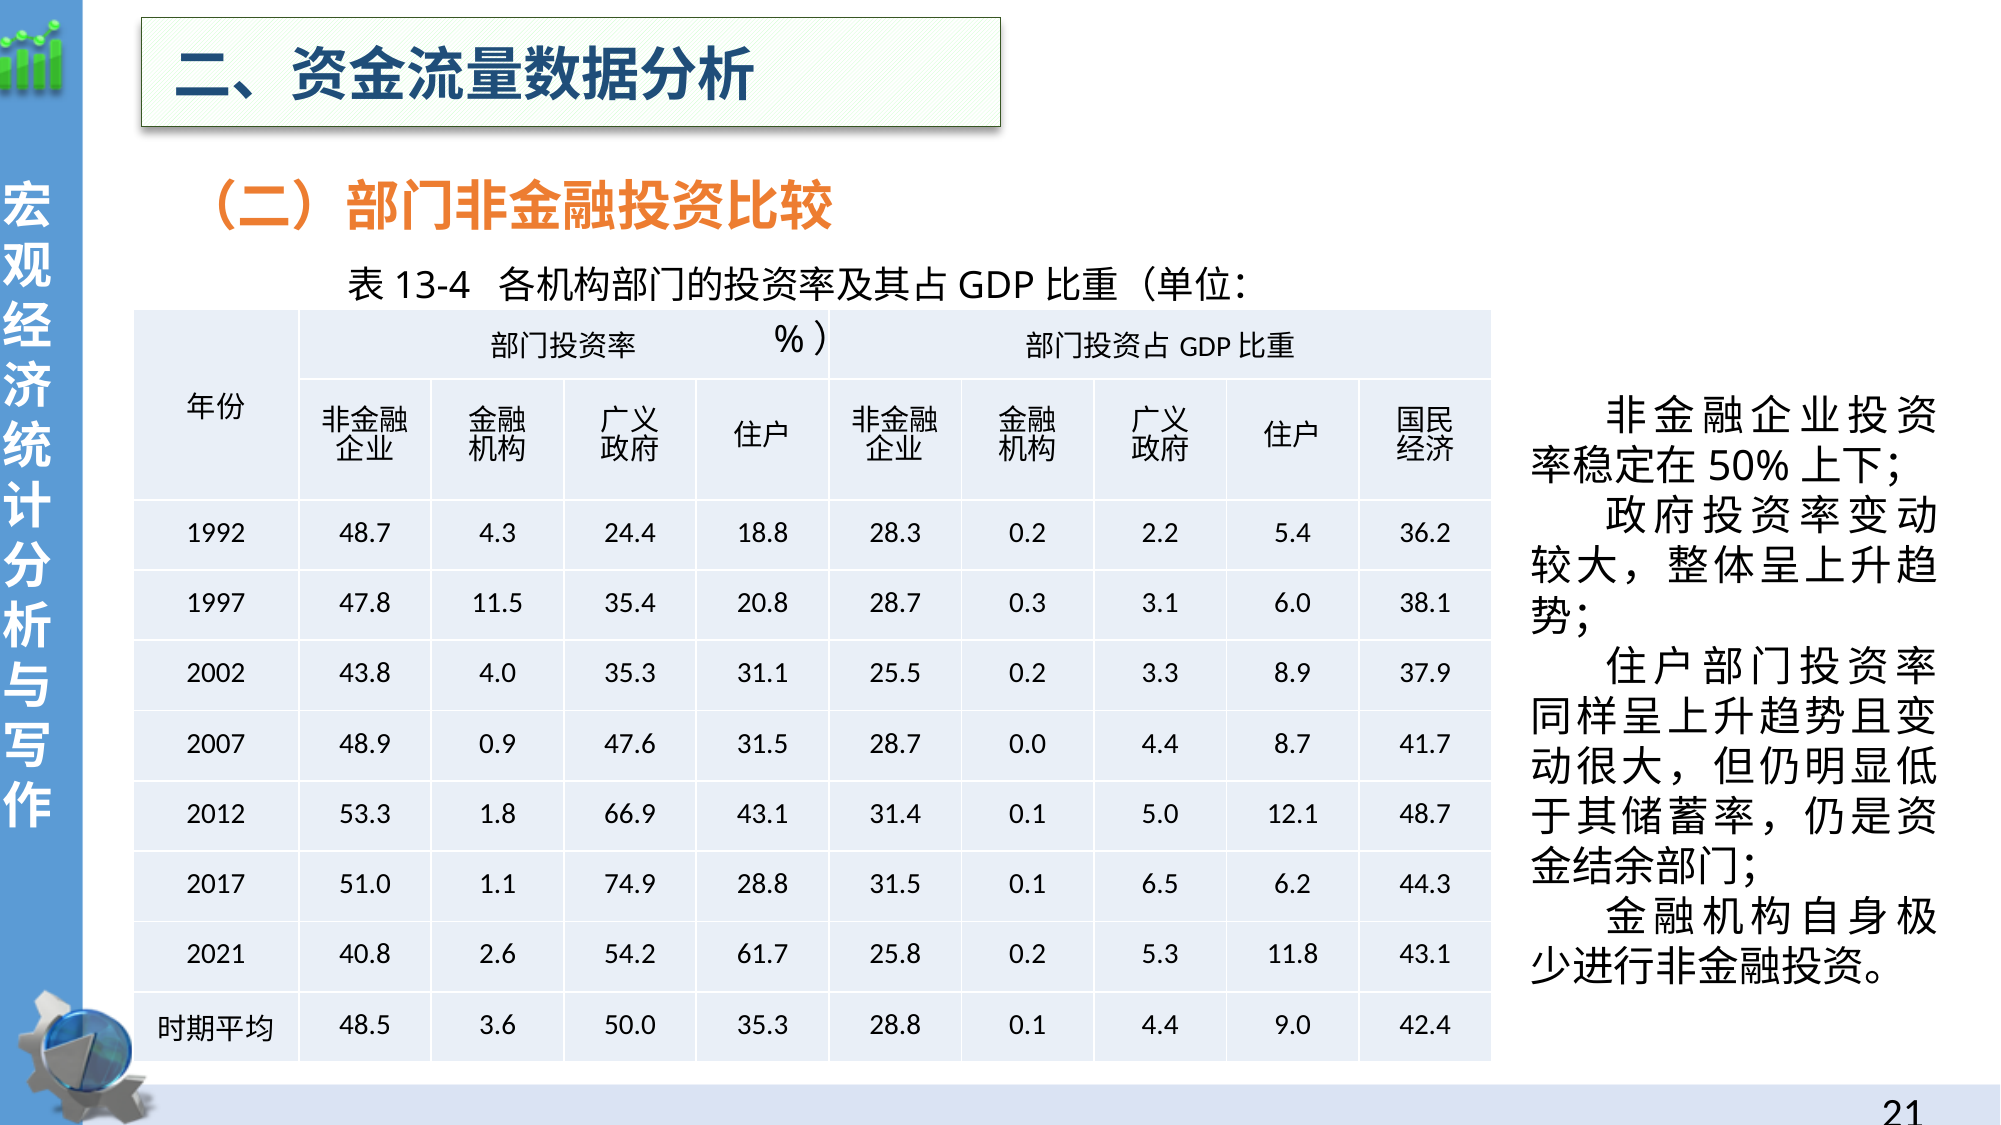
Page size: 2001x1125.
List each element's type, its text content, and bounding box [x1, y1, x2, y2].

table_cell 广义 政府 [1095, 380, 1226, 499]
table_cell 74.9 [565, 852, 695, 921]
table_cell 50.0 [565, 993, 695, 1061]
table_cell 非金融企业 [300, 380, 430, 499]
table_cell 住户 [1227, 380, 1358, 499]
table_cell 11.8 [1227, 922, 1358, 991]
table_cell 时期平均 [134, 993, 298, 1061]
table_cell 2.2 [1095, 501, 1226, 569]
table_cell 51.0 [300, 852, 430, 921]
text_box 宏观经济统计分析与写作 [0, 116, 70, 891]
table_cell 54.2 [565, 922, 695, 991]
table_cell 43.8 [300, 641, 430, 710]
table_cell 4.4 [1095, 711, 1226, 780]
text_box 非金融企业投资率稳定在50%上下； 政府投资率变动较大，整体呈上升趋势； 住户部门投资率同样呈上升趋势且变动很大，但仍明显低于其储蓄率，仍是资金结余部门； 金融机构自身极少进行非金融投资。 [1515, 381, 1953, 997]
table_cell 43.1 [697, 782, 828, 850]
table_cell 61.7 [697, 922, 828, 991]
table_cell 42.4 [1360, 993, 1491, 1061]
table_cell 28.7 [830, 711, 961, 780]
table_cell 28.8 [697, 852, 828, 921]
table_cell 1.1 [432, 852, 563, 921]
table_cell 广义 政府 [565, 380, 695, 499]
table_cell 0.2 [962, 641, 1093, 710]
table_cell 0.3 [962, 571, 1093, 639]
text_box [1492, 730, 1867, 1025]
table_cell 31.5 [697, 711, 828, 780]
table_cell 28.7 [830, 571, 961, 639]
table_cell 24.4 [565, 501, 695, 569]
table_cell 1992 [134, 501, 298, 569]
table_cell 3.6 [432, 993, 563, 1061]
table_cell 31.4 [830, 782, 961, 850]
table_cell 47.8 [300, 571, 430, 639]
table_cell 6.0 [1227, 571, 1358, 639]
table_cell 18.8 [697, 501, 828, 569]
table_header 部门投资占GDP比重 [830, 310, 1491, 378]
table_cell 48.7 [300, 501, 430, 569]
table_cell 0.2 [962, 501, 1093, 569]
table_cell 0.0 [962, 711, 1093, 780]
table_cell 2.6 [432, 922, 563, 991]
table_cell 66.9 [565, 782, 695, 850]
table_cell 48.9 [300, 711, 430, 780]
table_cell 35.3 [697, 993, 828, 1061]
table_cell 4.0 [432, 641, 563, 710]
table_cell 48.7 [1360, 782, 1491, 850]
table_cell 5.3 [1095, 922, 1226, 991]
table_cell 8.7 [1227, 711, 1358, 780]
table_cell 20.8 [697, 571, 828, 639]
table_cell 47.6 [565, 711, 695, 780]
table_cell 44.3 [1360, 852, 1491, 921]
table_cell 37.9 [1360, 641, 1491, 710]
table_cell 住户 [697, 380, 828, 499]
table_cell 5.4 [1227, 501, 1358, 569]
table_cell 38.1 [1360, 571, 1491, 639]
table_cell 4.4 [1095, 993, 1226, 1061]
table_cell 金融 机构 [962, 380, 1093, 499]
table_cell 5.0 [1095, 782, 1226, 850]
table_cell 31.1 [697, 641, 828, 710]
table_cell 金融 机构 [432, 380, 563, 499]
table_cell 48.5 [300, 993, 430, 1061]
table_cell 11.5 [432, 571, 563, 639]
table_cell 28.8 [830, 993, 961, 1061]
table_cell 28.3 [830, 501, 961, 569]
table_cell 25.5 [830, 641, 961, 710]
table_cell 25.8 [830, 922, 961, 991]
text_box 表13-4 各机构部门的投资率及其占GDP比重（单位：%） [305, 244, 1320, 368]
table_cell 非金融企业 [830, 380, 961, 499]
text_box [179, 241, 1843, 730]
table_cell 国民 经济 [1360, 380, 1491, 499]
table_cell 12.1 [1227, 782, 1358, 850]
table_cell 0.2 [962, 922, 1093, 991]
table_cell 40.8 [300, 922, 430, 991]
table_cell 41.7 [1360, 711, 1491, 780]
table_cell 1.8 [432, 782, 563, 850]
picture [0, 0, 2001, 1125]
text_box （二）部门非金融投资比较 [127, 131, 1895, 241]
table_cell 3.3 [1095, 641, 1226, 710]
table_cell 6.2 [1227, 852, 1358, 921]
table_cell 35.4 [565, 571, 695, 639]
table_cell 53.3 [300, 782, 430, 850]
table_header 年份 [134, 310, 298, 499]
text_box 20 [1786, 1085, 1940, 1125]
table_cell 2017 [134, 852, 298, 921]
table_cell 35.3 [565, 641, 695, 710]
table_cell 0.1 [962, 852, 1093, 921]
table_cell 6.5 [1095, 852, 1226, 921]
table_cell 0.1 [962, 993, 1093, 1061]
table_cell 1997 [134, 571, 298, 639]
table_cell 43.1 [1360, 922, 1491, 991]
text_box 二、资金流量数据分析 [141, 17, 1000, 127]
table_cell 0.9 [432, 711, 563, 780]
table_cell 9.0 [1227, 993, 1358, 1061]
table_cell 3.1 [1095, 571, 1226, 639]
table_cell 8.9 [1227, 641, 1358, 710]
table_cell 2012 [134, 782, 298, 850]
table_cell 2002 [134, 641, 298, 710]
table_cell 2007 [134, 711, 298, 780]
table_cell 0.1 [962, 782, 1093, 850]
table_cell 36.2 [1360, 501, 1491, 569]
table_cell 2021 [134, 922, 298, 991]
table_header 部门投资率 [300, 310, 828, 378]
table_cell 31.5 [830, 852, 961, 921]
table_cell 4.3 [432, 501, 563, 569]
